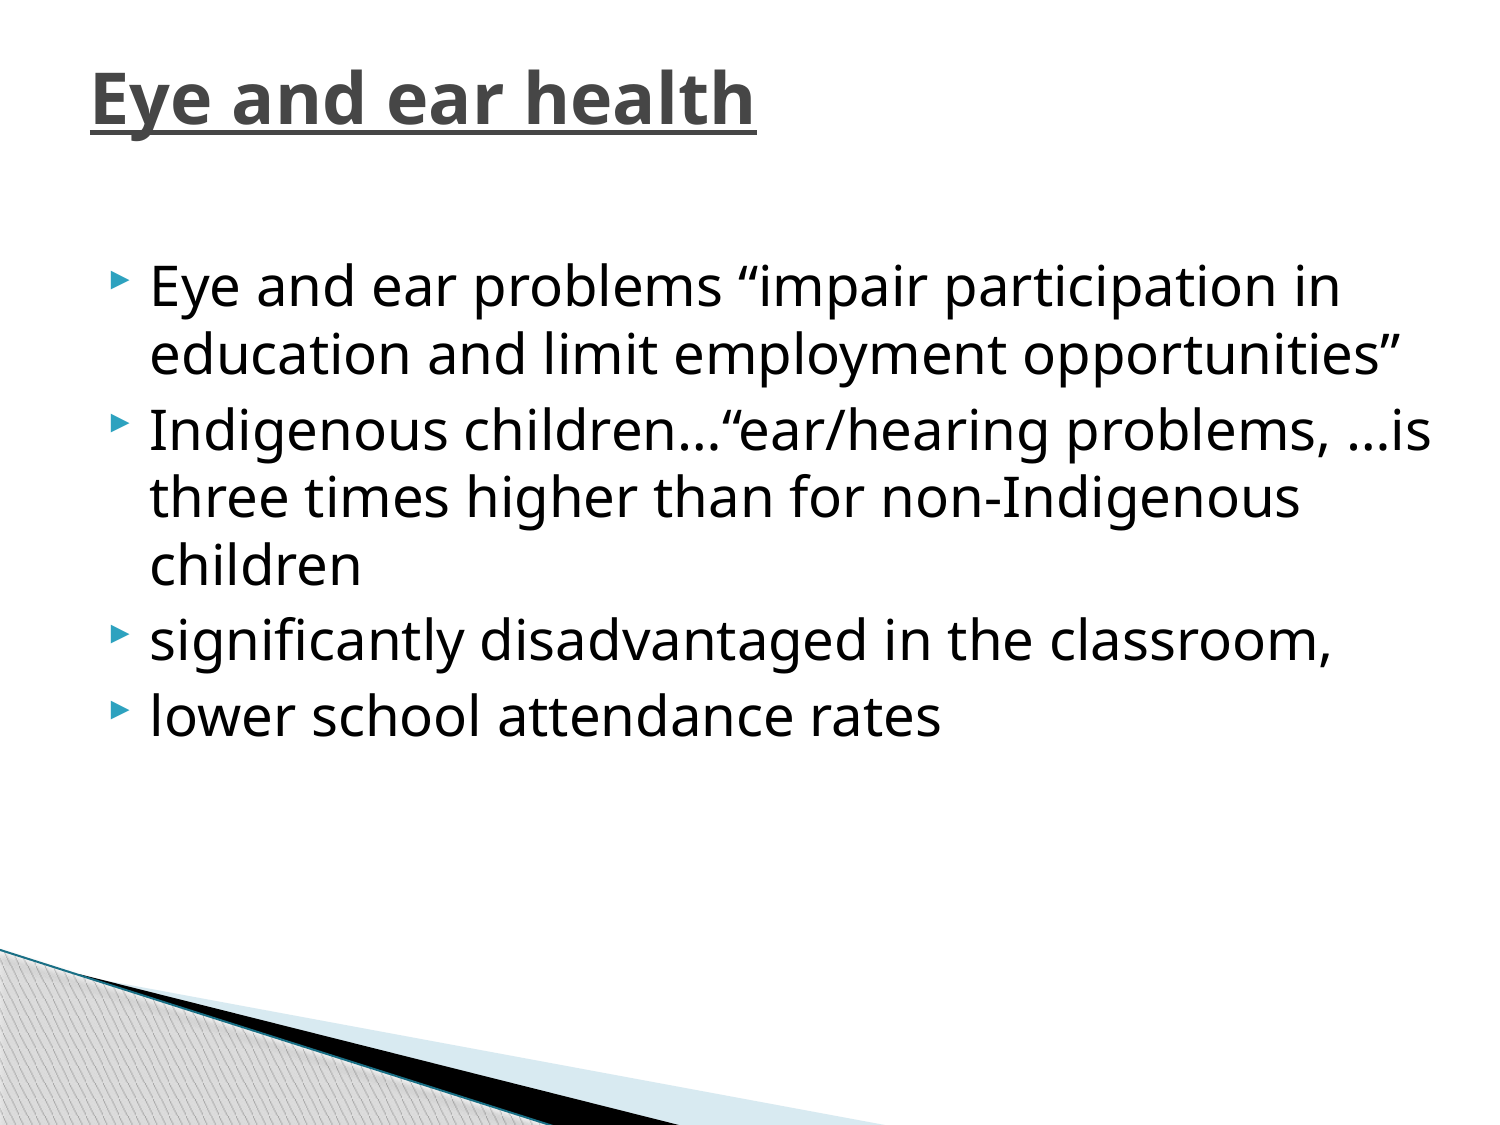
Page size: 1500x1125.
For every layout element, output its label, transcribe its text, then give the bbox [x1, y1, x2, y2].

list Eye and ear problems “impair participation in education and limit employment opportunities” Indigenous children…“ear/hearing problems, …is three times higher than for non-Indigenous children significantly disadvantaged in the classroom, lower school attendance rates [75, 243, 1459, 986]
title Eye and ear health [75, 45, 1425, 233]
